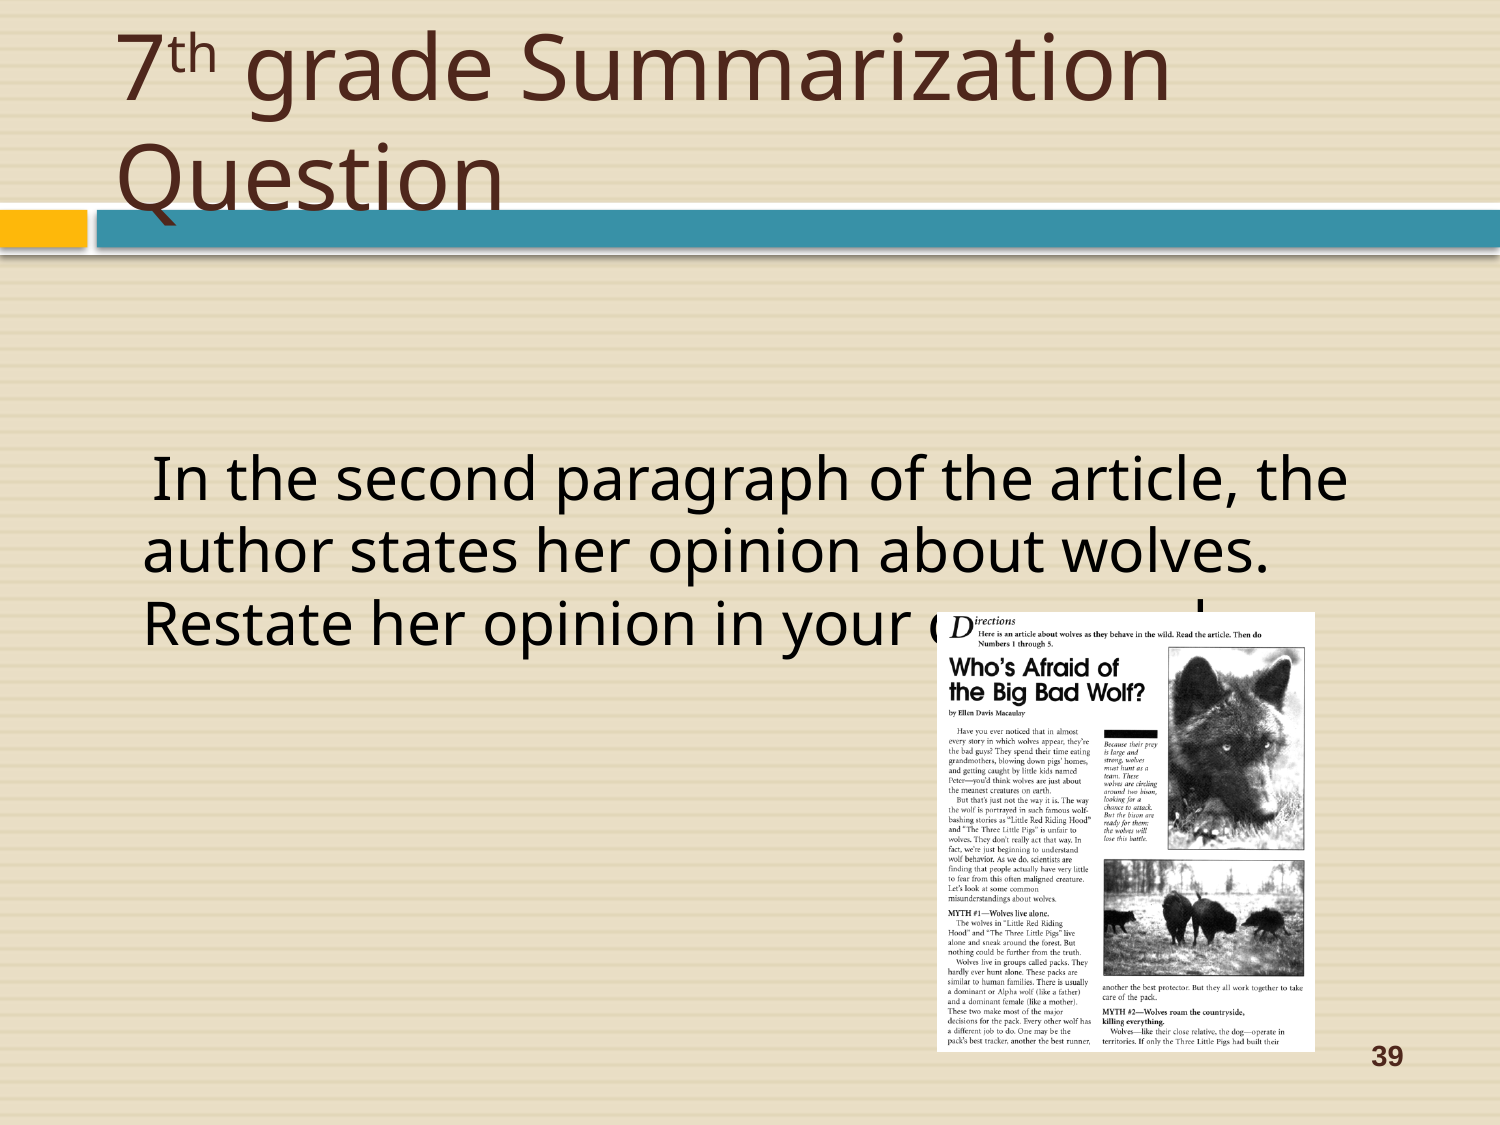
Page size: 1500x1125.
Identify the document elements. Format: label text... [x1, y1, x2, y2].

picture [937, 612, 1316, 1052]
slide_number 39 [1012, 1015, 1419, 1094]
list In the second paragraph of the article, the author states her opinion about wolves. Restate her opinion in your own words. [74, 432, 1426, 788]
title 7th grade Summarization Question [99, 37, 1438, 201]
